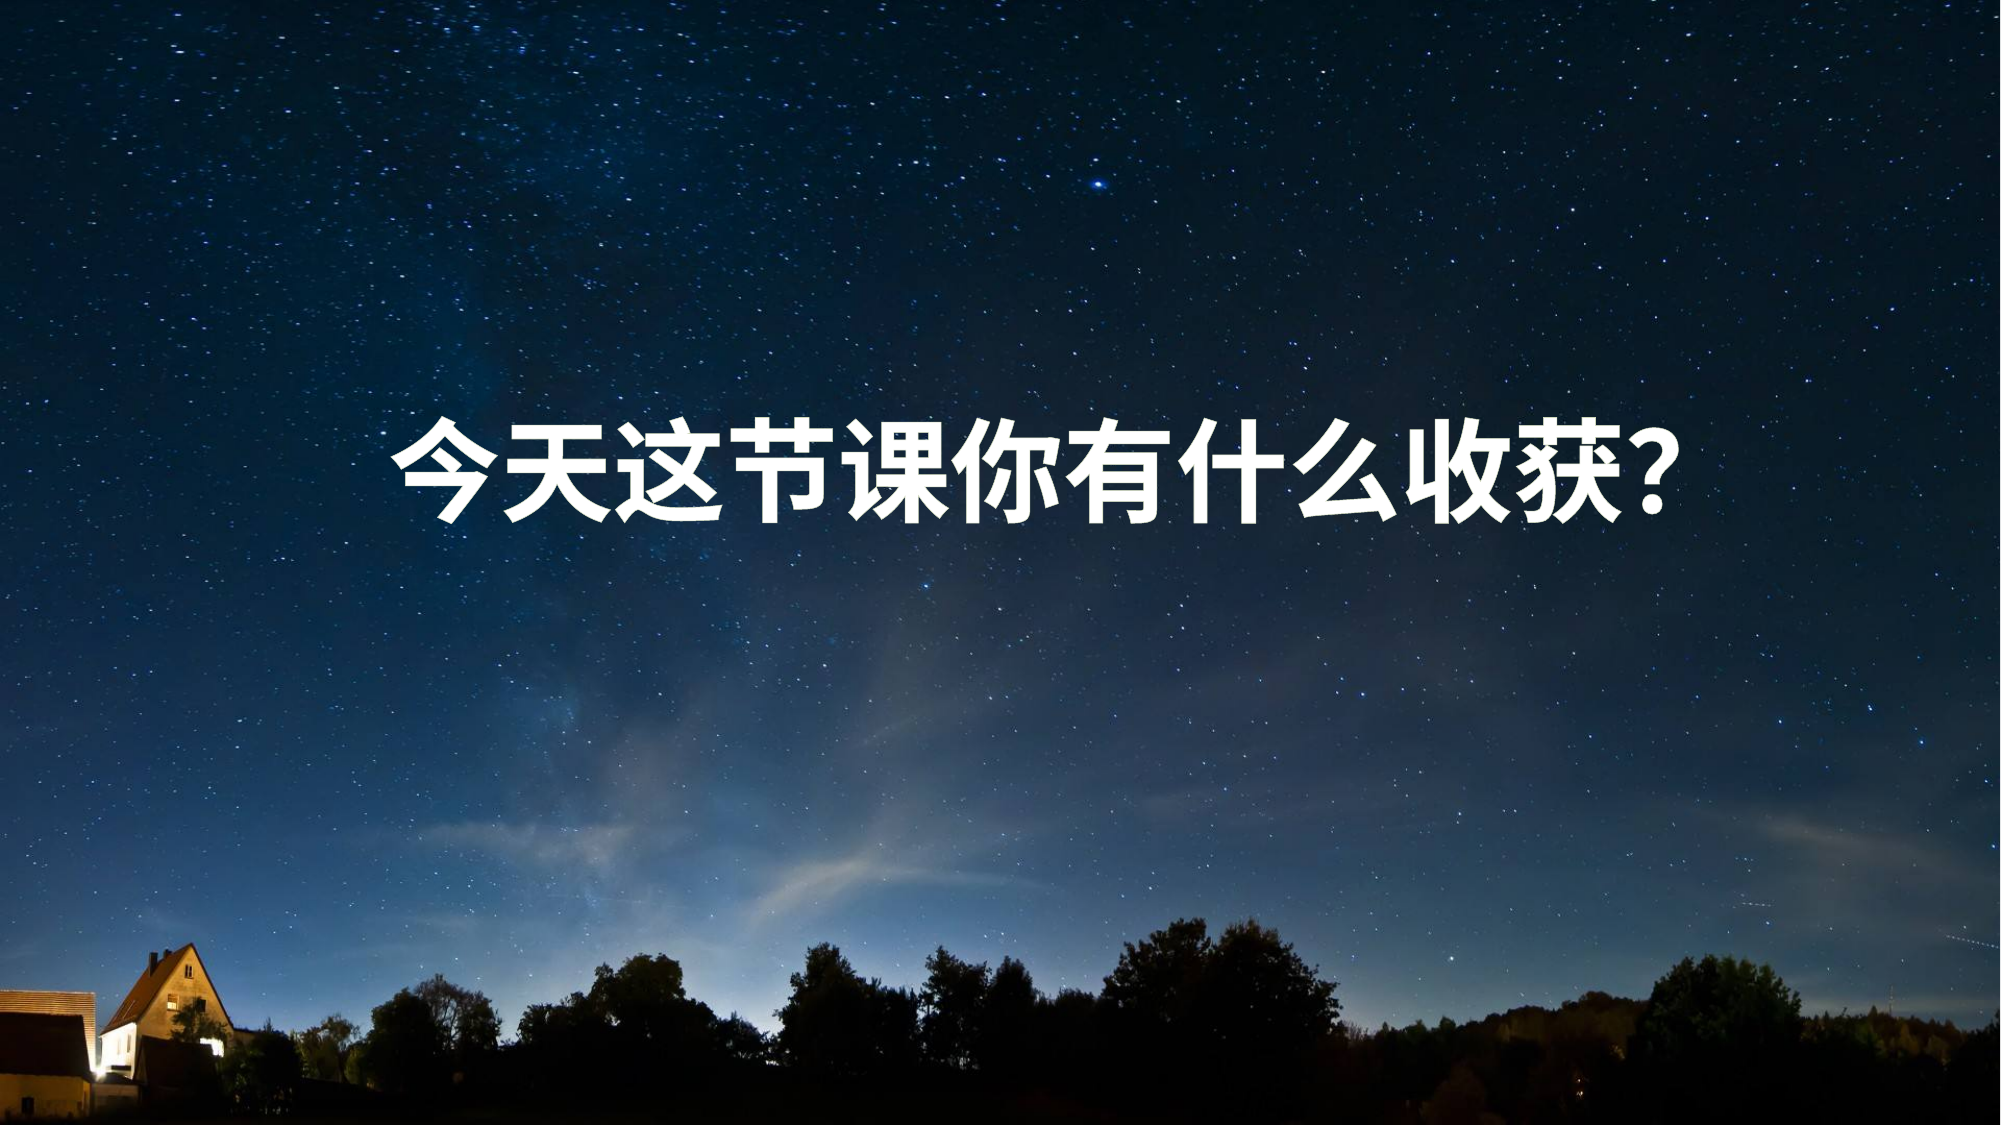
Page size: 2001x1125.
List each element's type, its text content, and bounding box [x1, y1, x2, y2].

picture [0, 0, 2001, 1125]
text_box 今天这节课你有什么收获？ [334, 393, 1679, 543]
